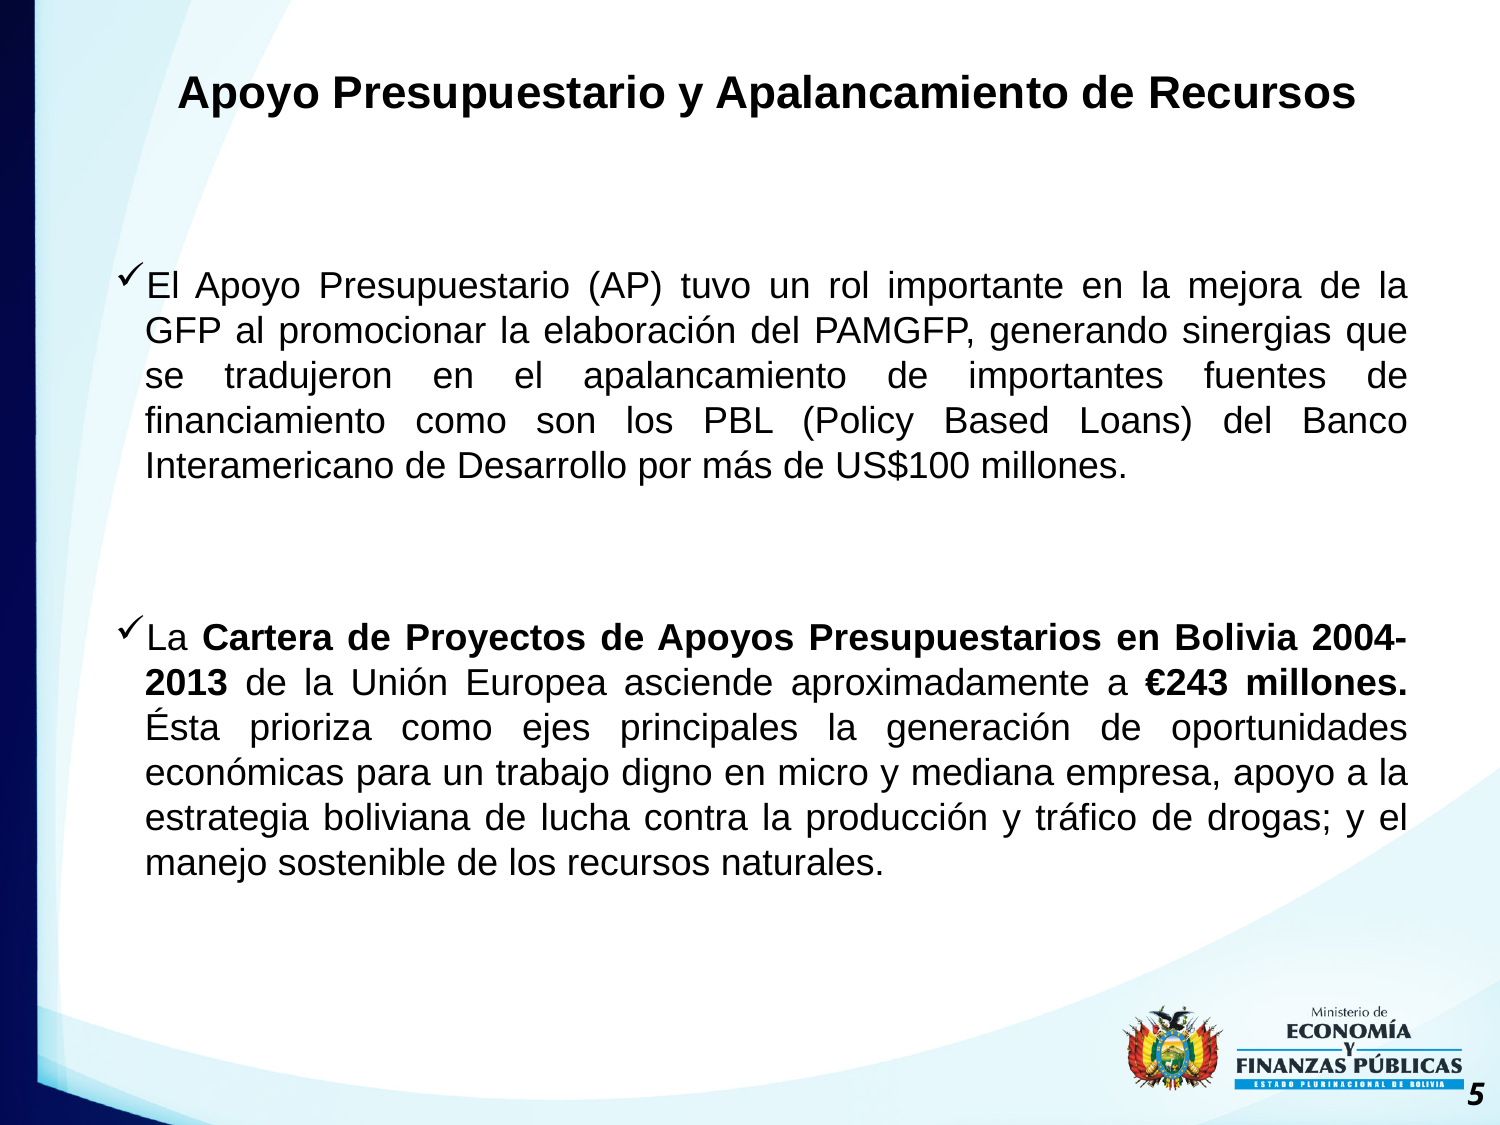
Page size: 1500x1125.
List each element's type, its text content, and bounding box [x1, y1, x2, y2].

text_box El Apoyo Presupuestario (AP) tuvo un rol importante en la mejora de la GFP al promocionar la elaboración del PAMGFP, generando sinergias que se tradujeron en el apalancamiento de importantes fuentes de financiamiento como son los PBL (Policy Based Loans) del Banco Interamericano de Desarrollo por más de US$100 millones. La Cartera de Proyectos de Apoyos Presupuestarios en Bolivia 2004-2013 de la Unión Europea asciende aproximadamente a €243 millones. Ésta prioriza como ejes principales la generación de oportunidades económicas para un trabajo digno en micro y mediana empresa, apoyo a la estrategia boliviana de lucha contra la producción y tráfico de drogas; y el manejo sostenible de los recursos naturales. [100, 253, 1424, 891]
text_box Apoyo Presupuestario y Apalancamiento de Recursos [35, 55, 1500, 220]
picture [0, 0, 1500, 1125]
slide_number 5 [1124, 1046, 1500, 1125]
